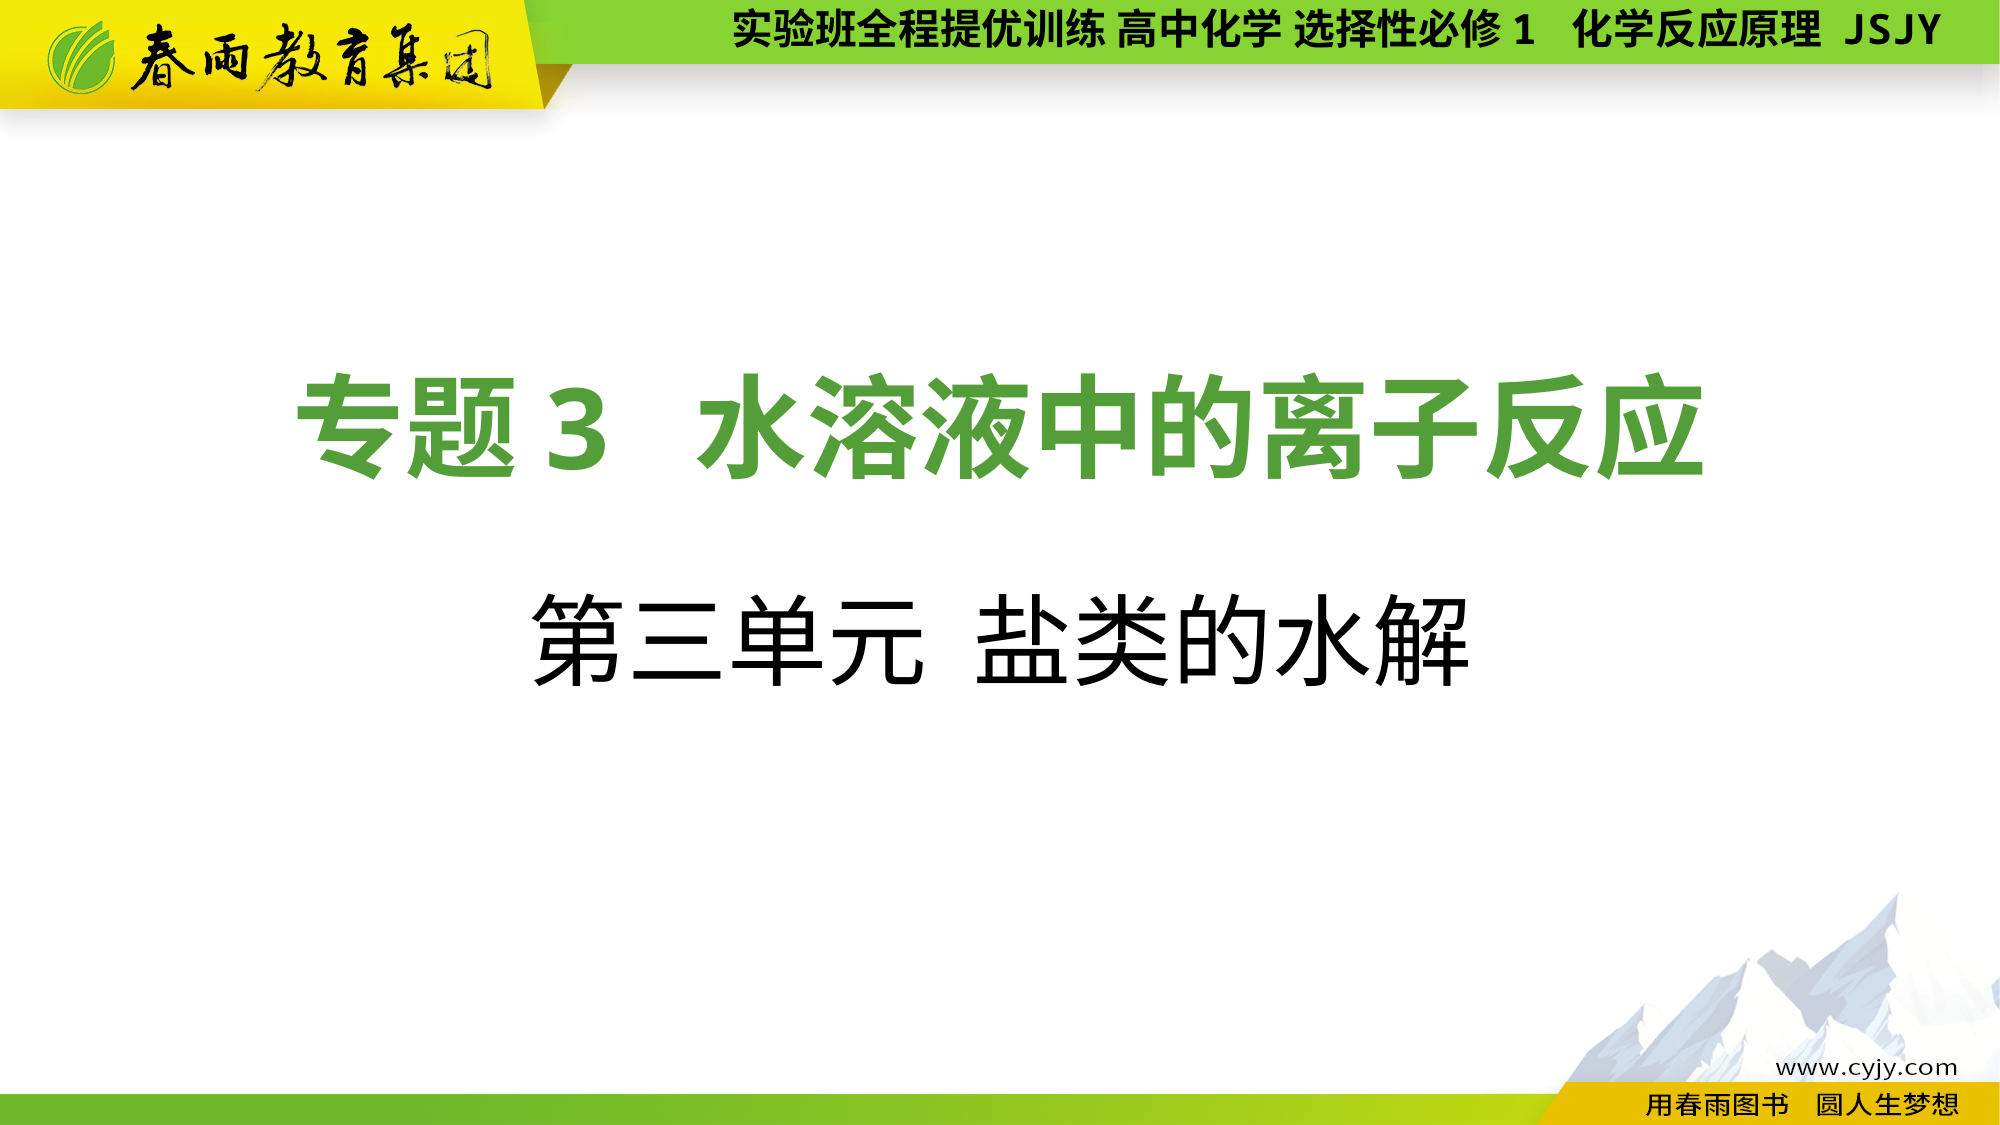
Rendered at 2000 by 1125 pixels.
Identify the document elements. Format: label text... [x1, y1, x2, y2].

text_box 第三单元 盐类的水解 [54, 511, 1946, 706]
picture [0, 0, 2000, 1125]
text_box 专题3 水溶液中的离子反应 [54, 282, 1946, 500]
